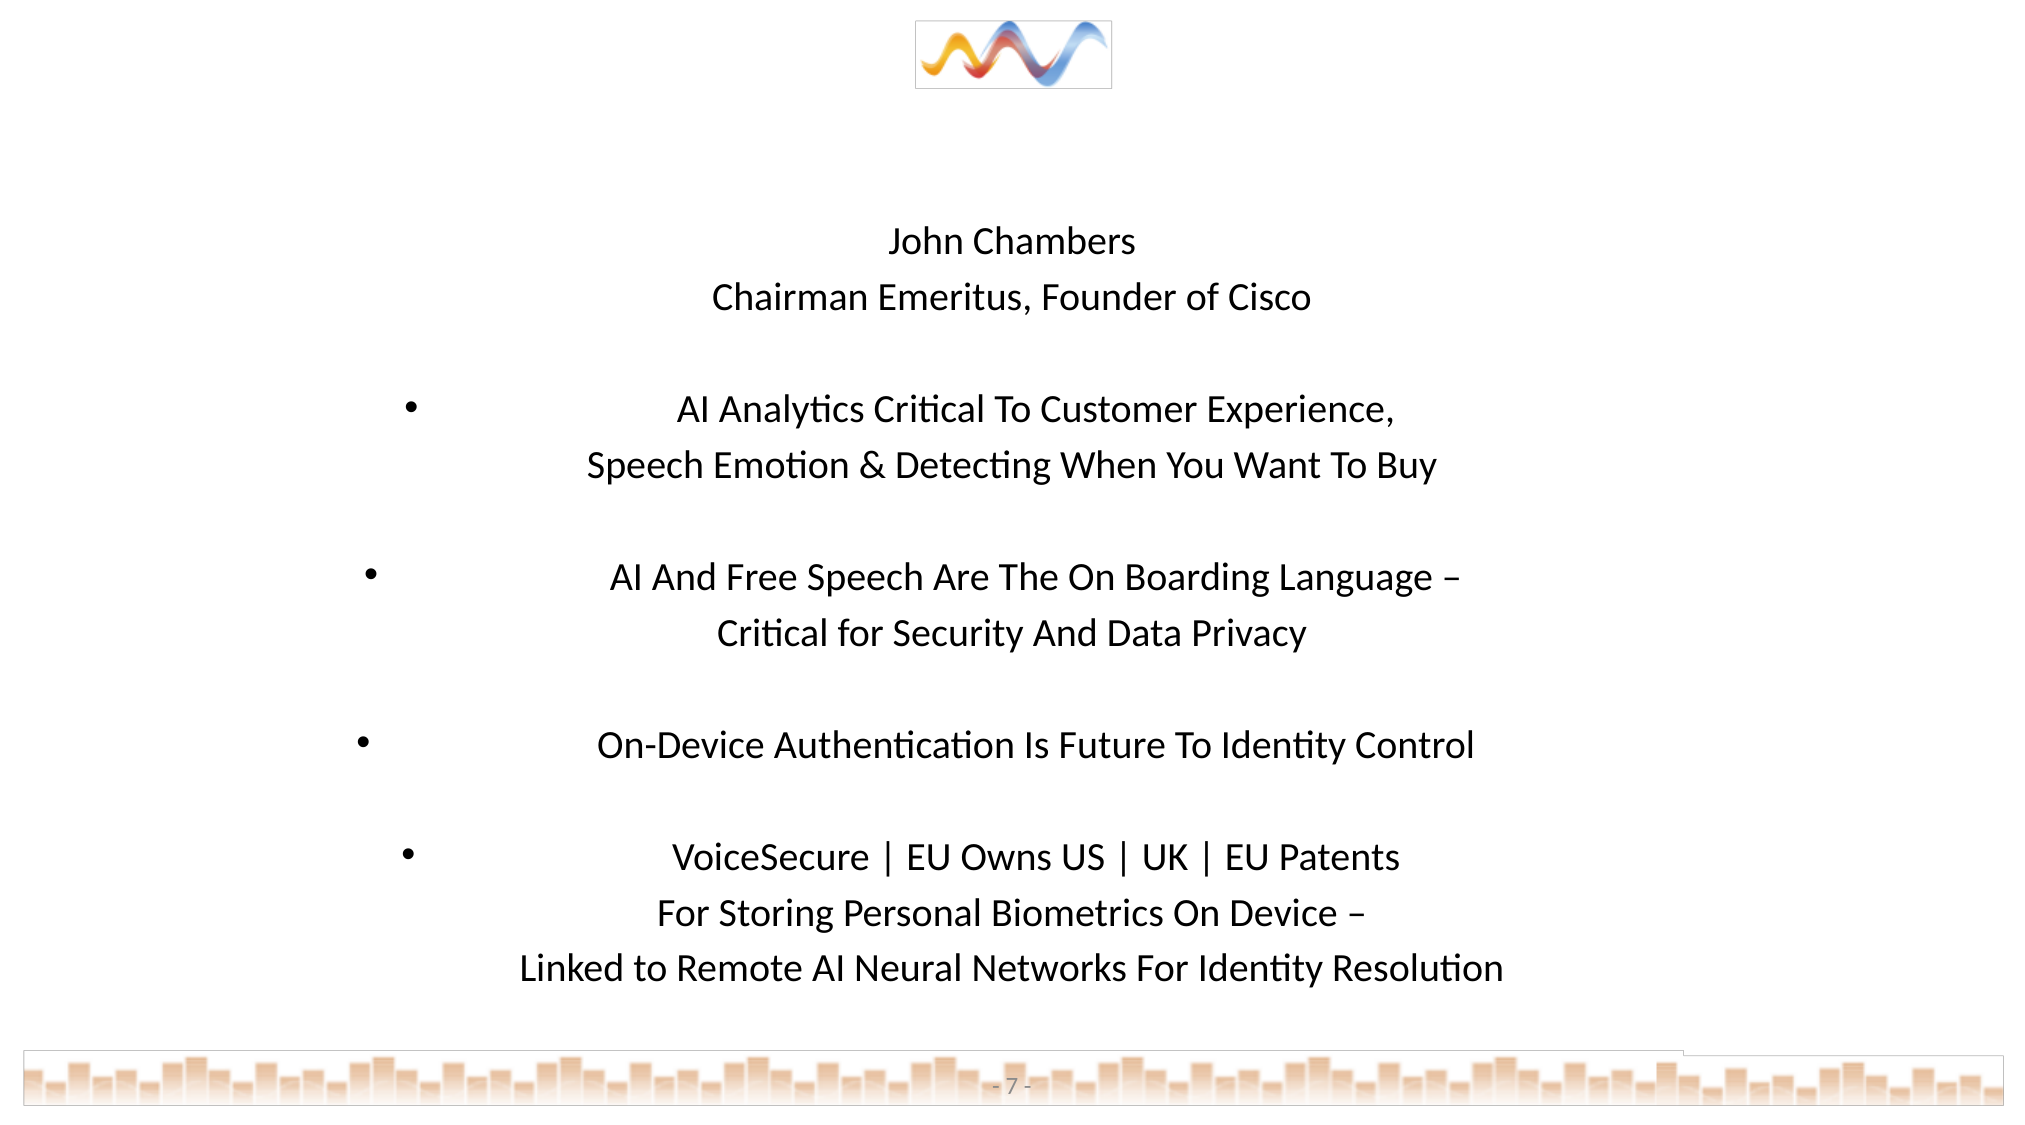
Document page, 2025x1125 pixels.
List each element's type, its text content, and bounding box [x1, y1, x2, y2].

list John Chambers Chairman Emeritus, Founder of Cisco AI Analytics Critical To Customer Experience, Speech Emotion & Detecting When You Want To Buy AI And Free Speech Are The On Boarding Language – Critical for Security And Data Privacy On-Device Authentication Is Future To Identity Control VoiceSecure | EU Owns US | UK | EU Patents For Storing Personal Biometrics On Device – Linked to Remote AI Neural Networks For Identity Resolution [101, 206, 1924, 1005]
slide_number - 7 - [940, 1054, 1083, 1115]
